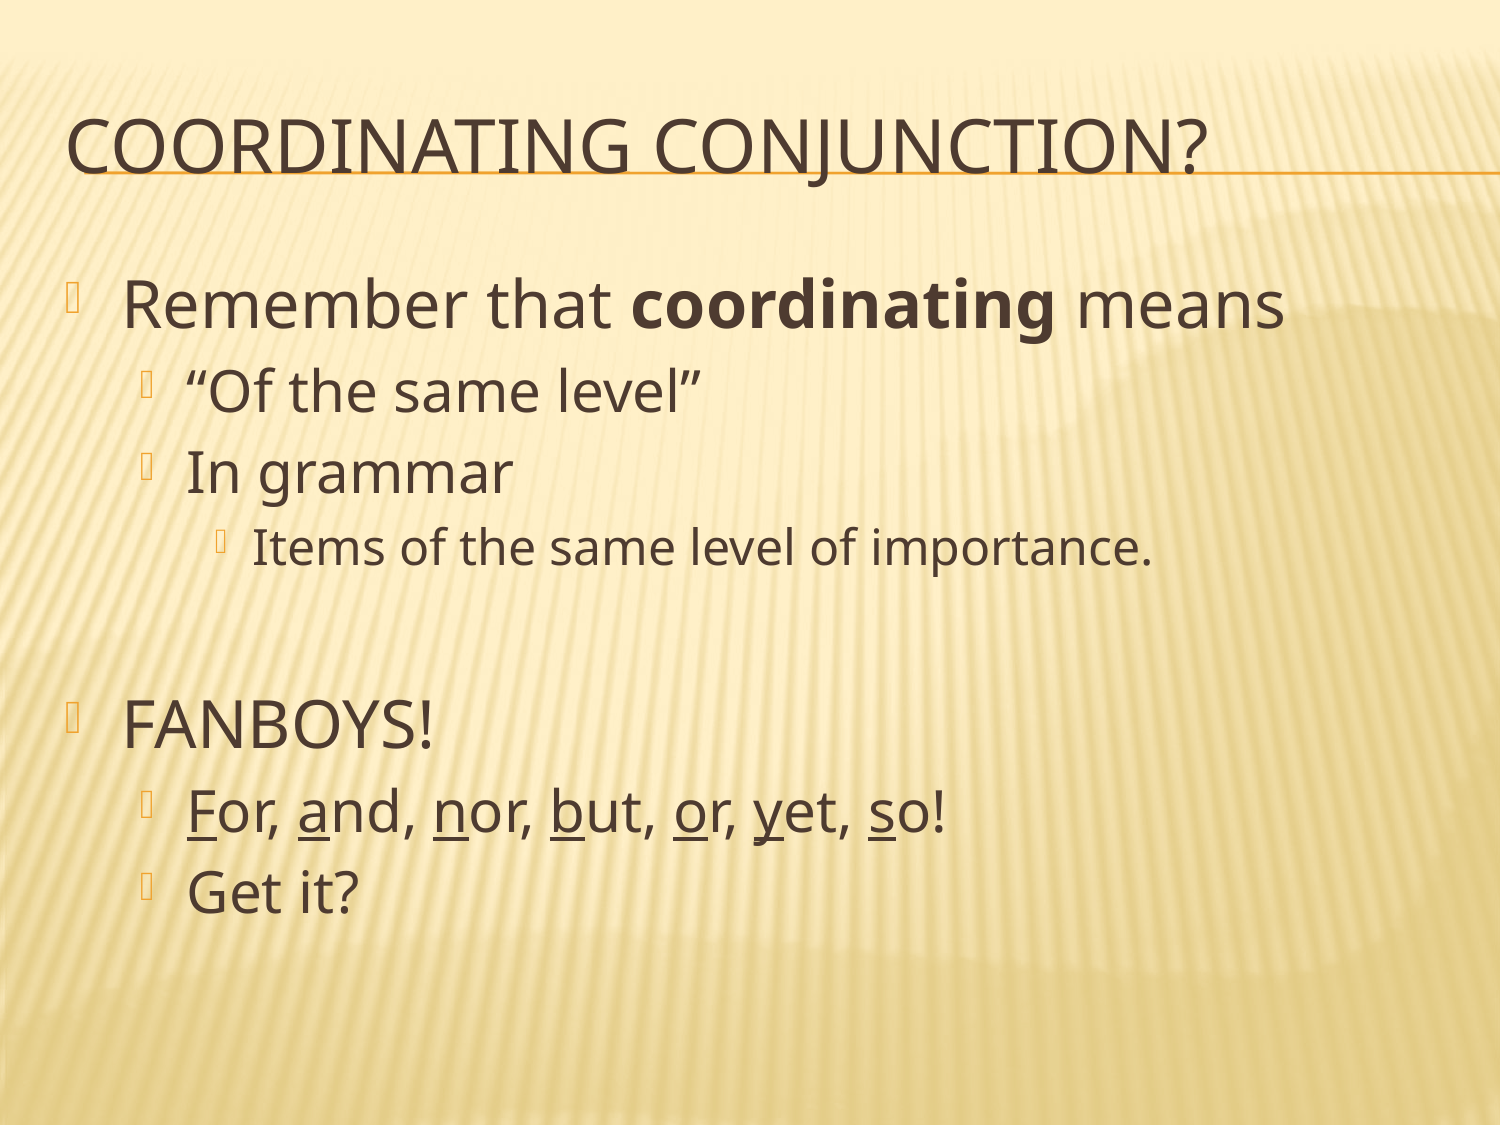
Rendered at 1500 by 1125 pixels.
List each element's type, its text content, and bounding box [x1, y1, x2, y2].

list Remember that coordinating means “Of the same level” In grammar Items of the same level of importance. FANBOYS! For, and, nor, but, or, yet, so! Get it? [50, 254, 1475, 998]
title Coordinating Conjunction? [50, 75, 1475, 213]
